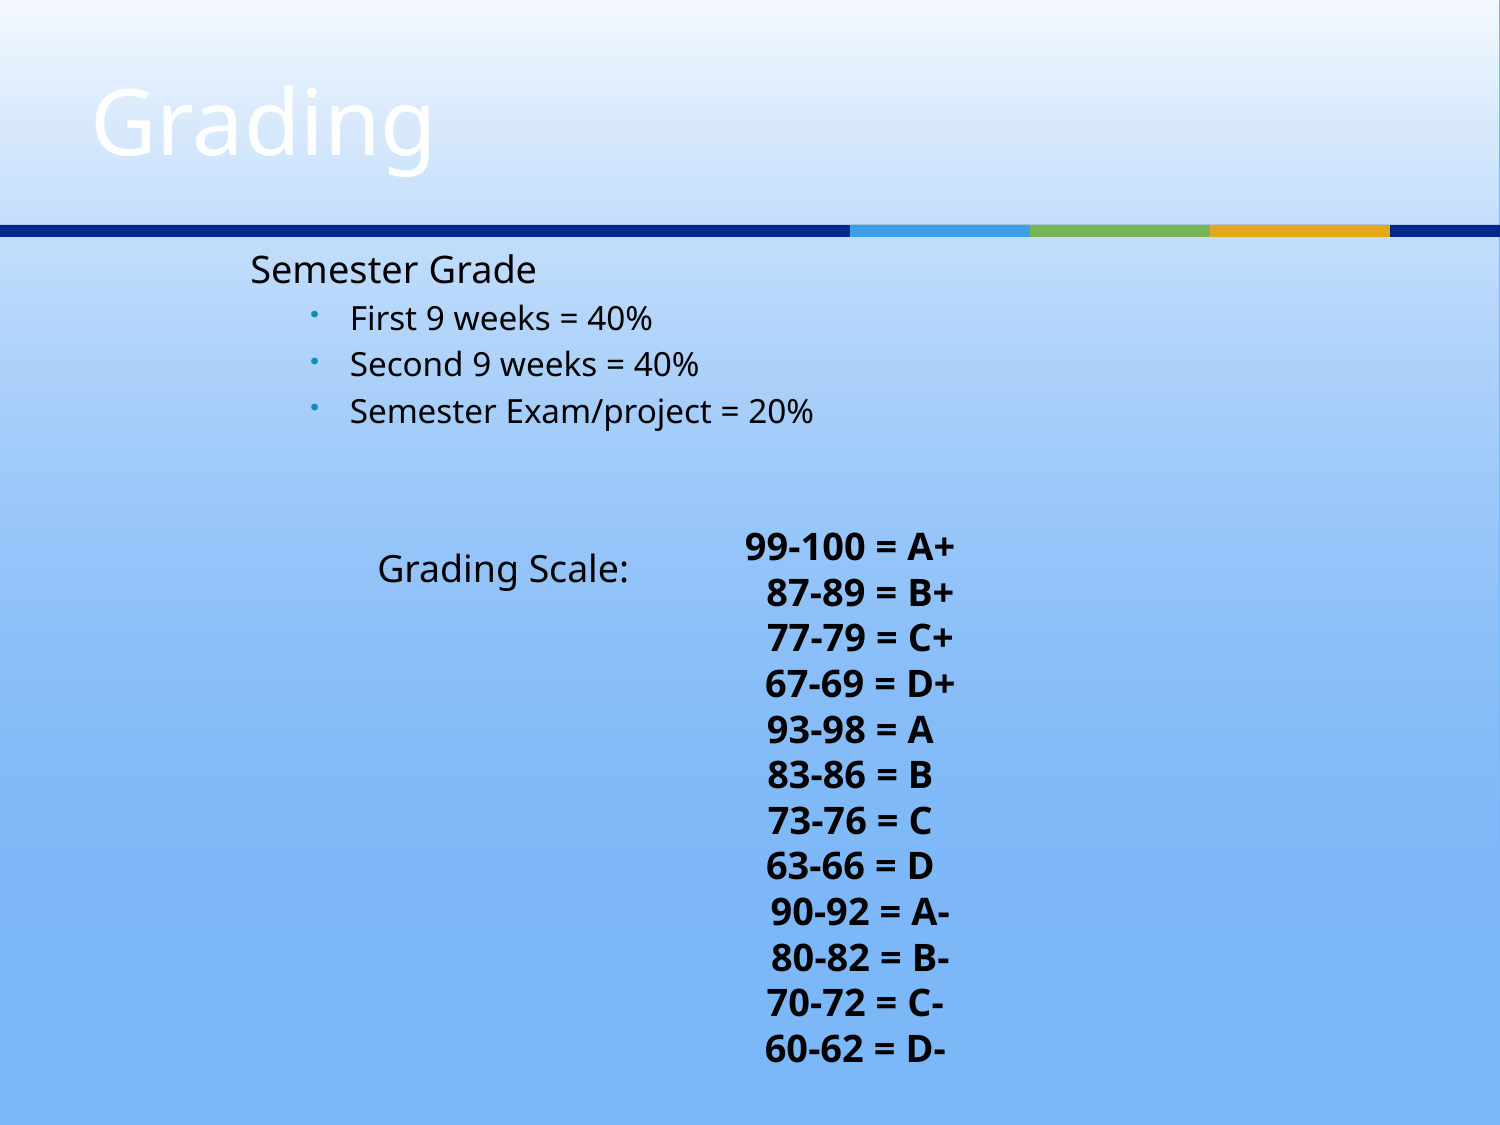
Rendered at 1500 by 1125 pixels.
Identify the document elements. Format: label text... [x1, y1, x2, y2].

text_box Grading Scale: [362, 537, 700, 598]
list Semester Grade First 9 weeks = 40% Second 9 weeks = 40% Semester Exam/project = 20% 99-100 = A+ 87-89 = B+ 77-79 = C+ 67-69 = D+ 93-98 = A 83-86 = B 73-76 = C 63-66 = D 90-92 = A- 80-82 = B- 70-72 = C- 60-62 = D- [235, 237, 1466, 1088]
title Grading [75, 24, 1425, 213]
